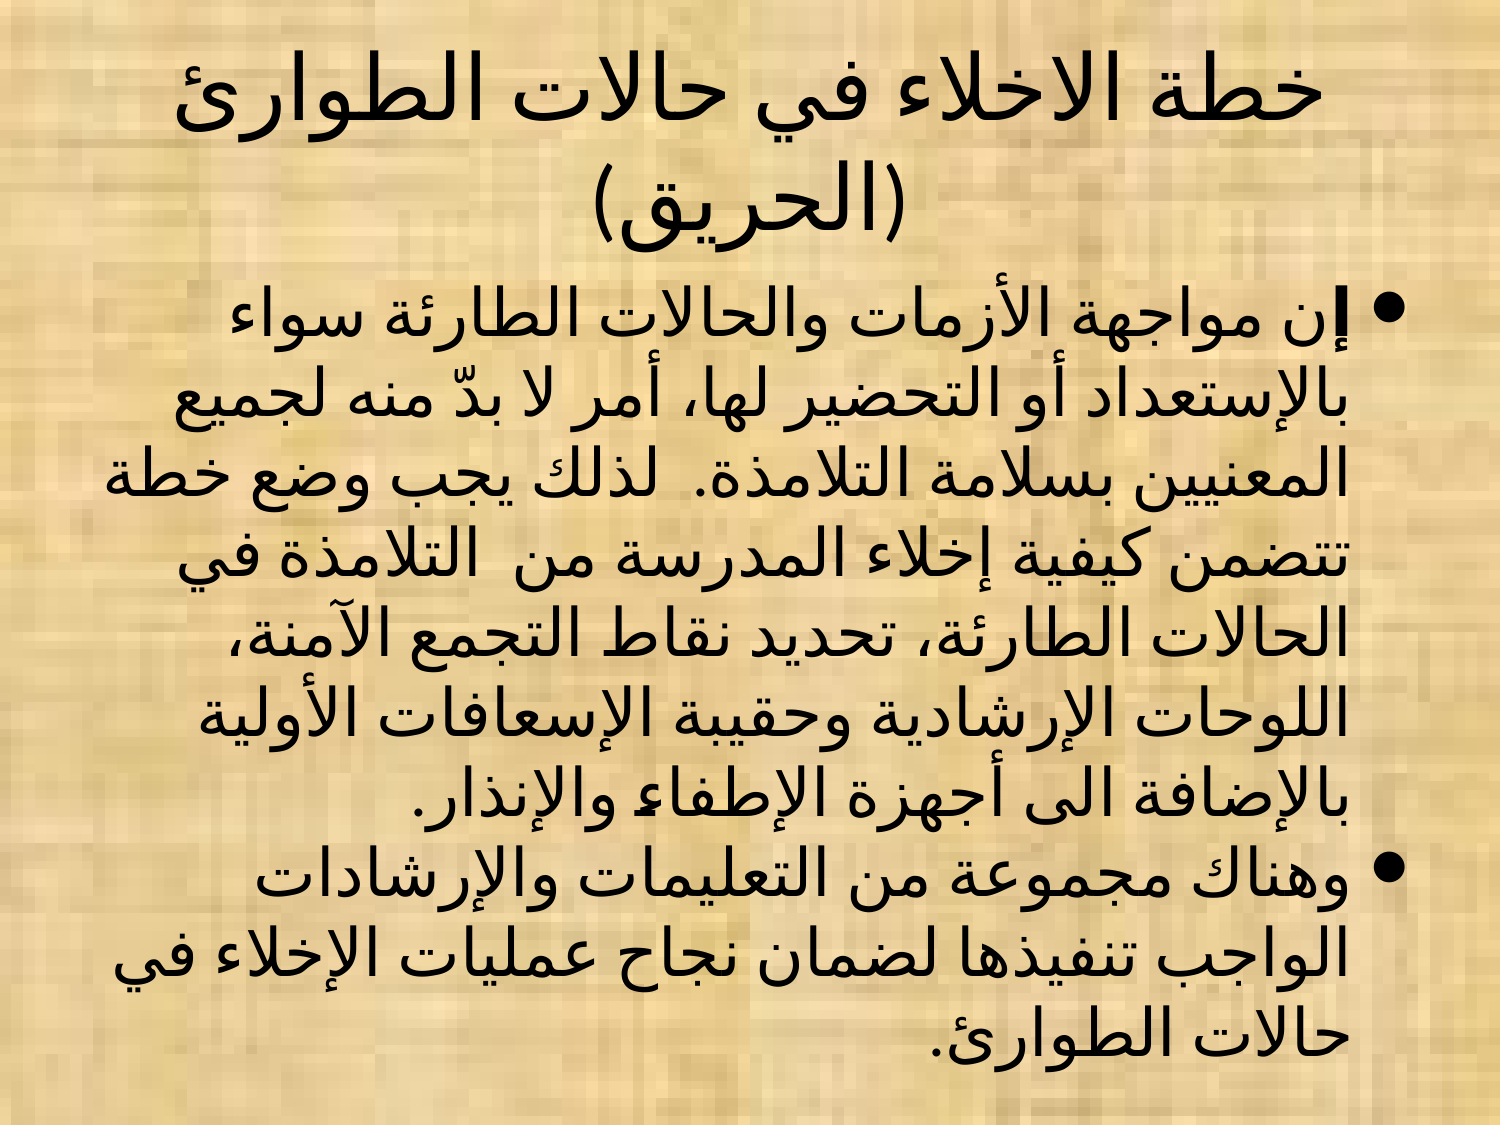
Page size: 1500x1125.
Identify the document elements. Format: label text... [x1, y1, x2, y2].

list إن مواجهة الأزمات والحالات الطارئة سواء بالإستعداد أو التحضير لها، أمر لا بدّ منه لجميع المعنيين بسلامة التلامذة. لذلك يجب وضع خطة تتضمن كيفية إخلاء المدرسة من التلامذة في الحالات الطارئة، تحديد نقاط التجمع الآمنة، اللوحات الإرشادية وحقيبة الإسعافات الأولية بالإضافة الى أجهزة الإطفاء والإنذار. وهناك مجموعة من التعليمات والإرشادات الواجب تنفيذها لضمان نجاح عمليات الإخلاء في حالات الطوارئ. [75, 262, 1425, 1005]
title خطة الاخلاء في حالات الطوارئ (الحريق) [75, 45, 1425, 233]
picture [0, 0, 1500, 1125]
